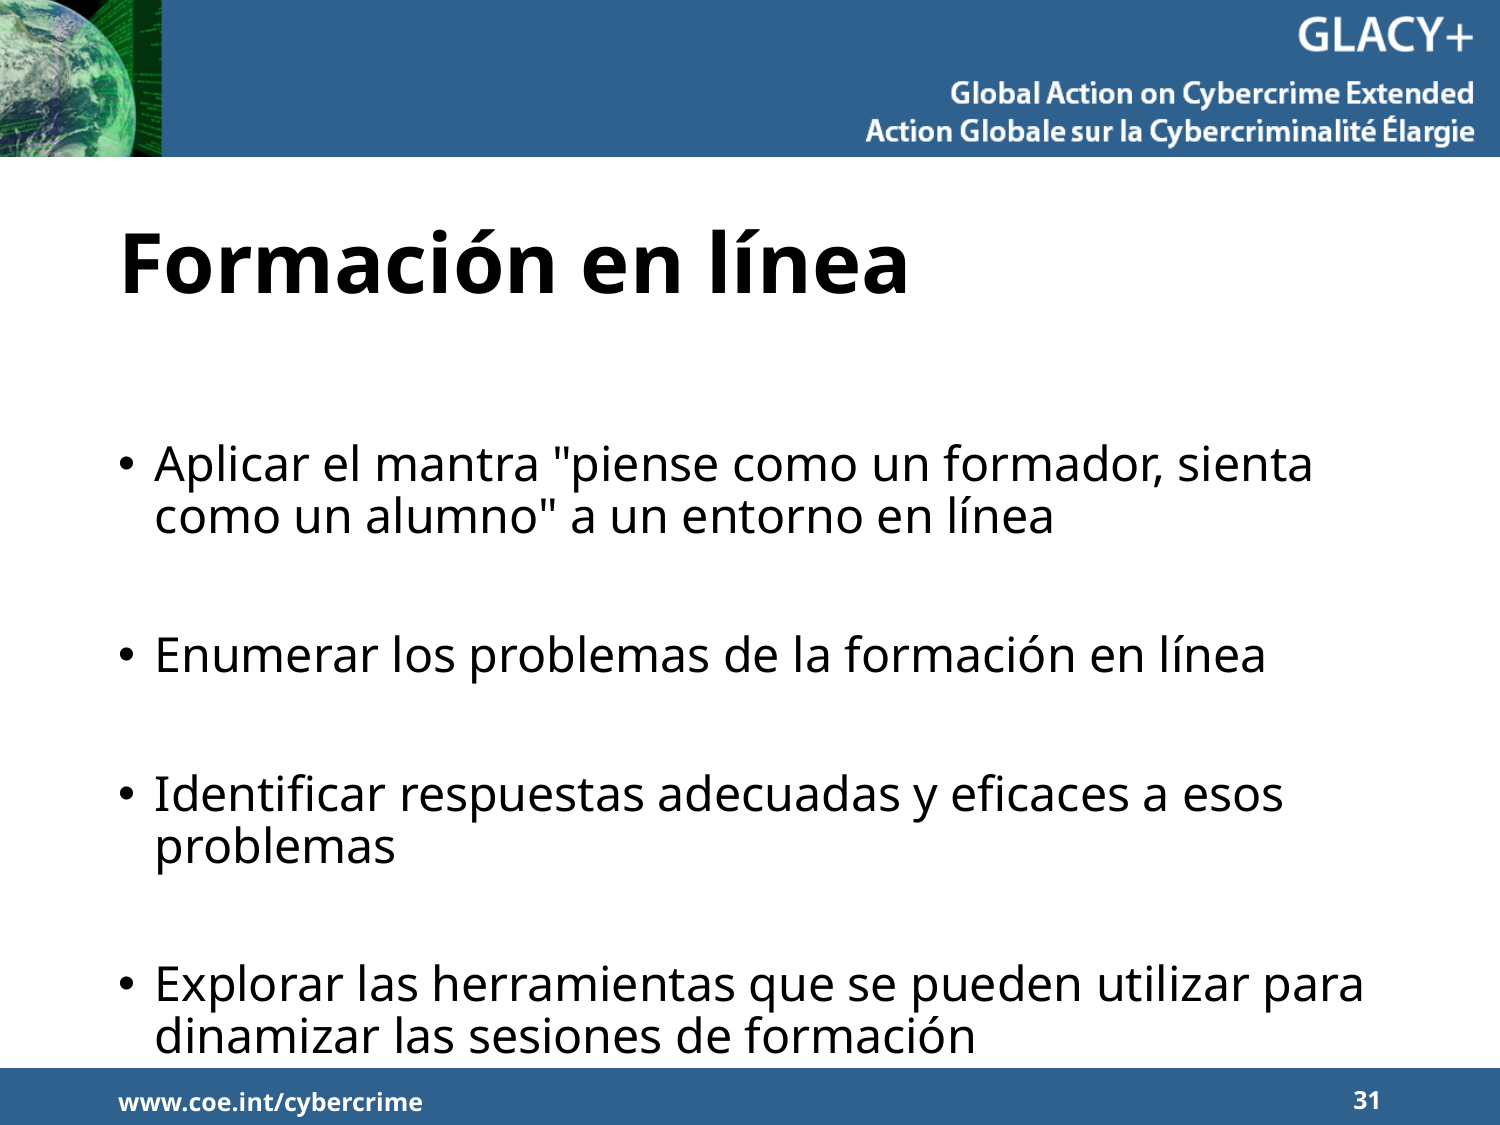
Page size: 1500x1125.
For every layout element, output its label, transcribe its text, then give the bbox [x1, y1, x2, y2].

slide_number www.coe.int/cybercrime [103, 1071, 491, 1125]
picture [0, 0, 1500, 157]
list Aplicar el mantra "piense como un formador, sienta como un alumno" a un entorno en línea Enumerar los problemas de la formación en línea Identificar respuestas adecuadas y eficaces a esos problemas Explorar las herramientas que se pueden utilizar para dinamizar las sesiones de formación [103, 432, 1397, 1086]
title Formación en línea [103, 171, 1397, 363]
slide_number 31 [1059, 1071, 1397, 1125]
